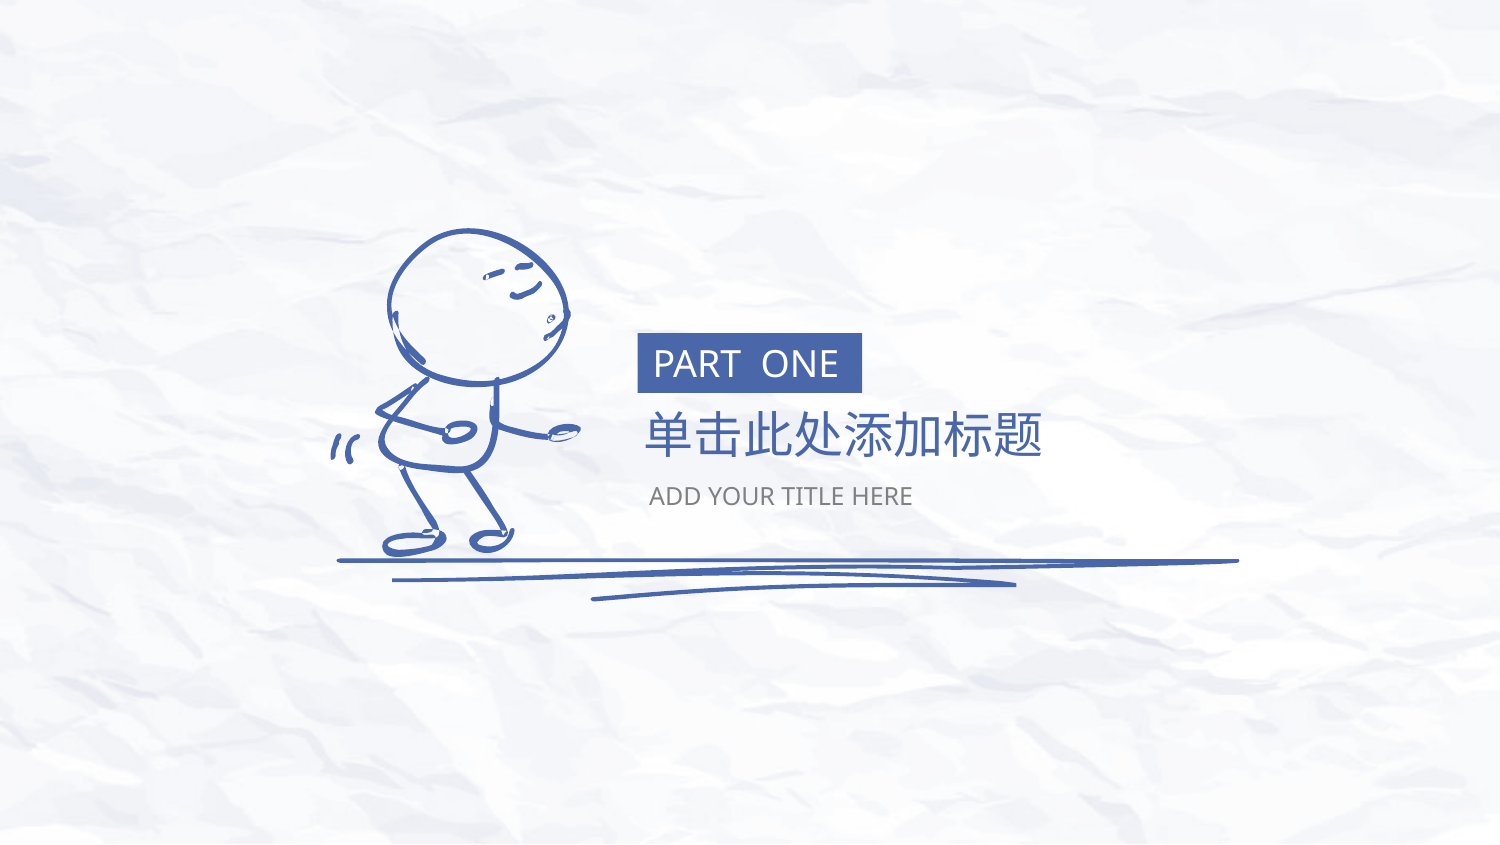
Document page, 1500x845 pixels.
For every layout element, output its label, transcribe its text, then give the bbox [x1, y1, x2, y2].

text_box PART ONE [637, 333, 863, 393]
text_box [392, 558, 1240, 602]
text_box 单击此处添加标题 [632, 398, 1056, 470]
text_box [330, 209, 588, 564]
text_box ADD YOUR TITLE HERE [637, 474, 1028, 516]
